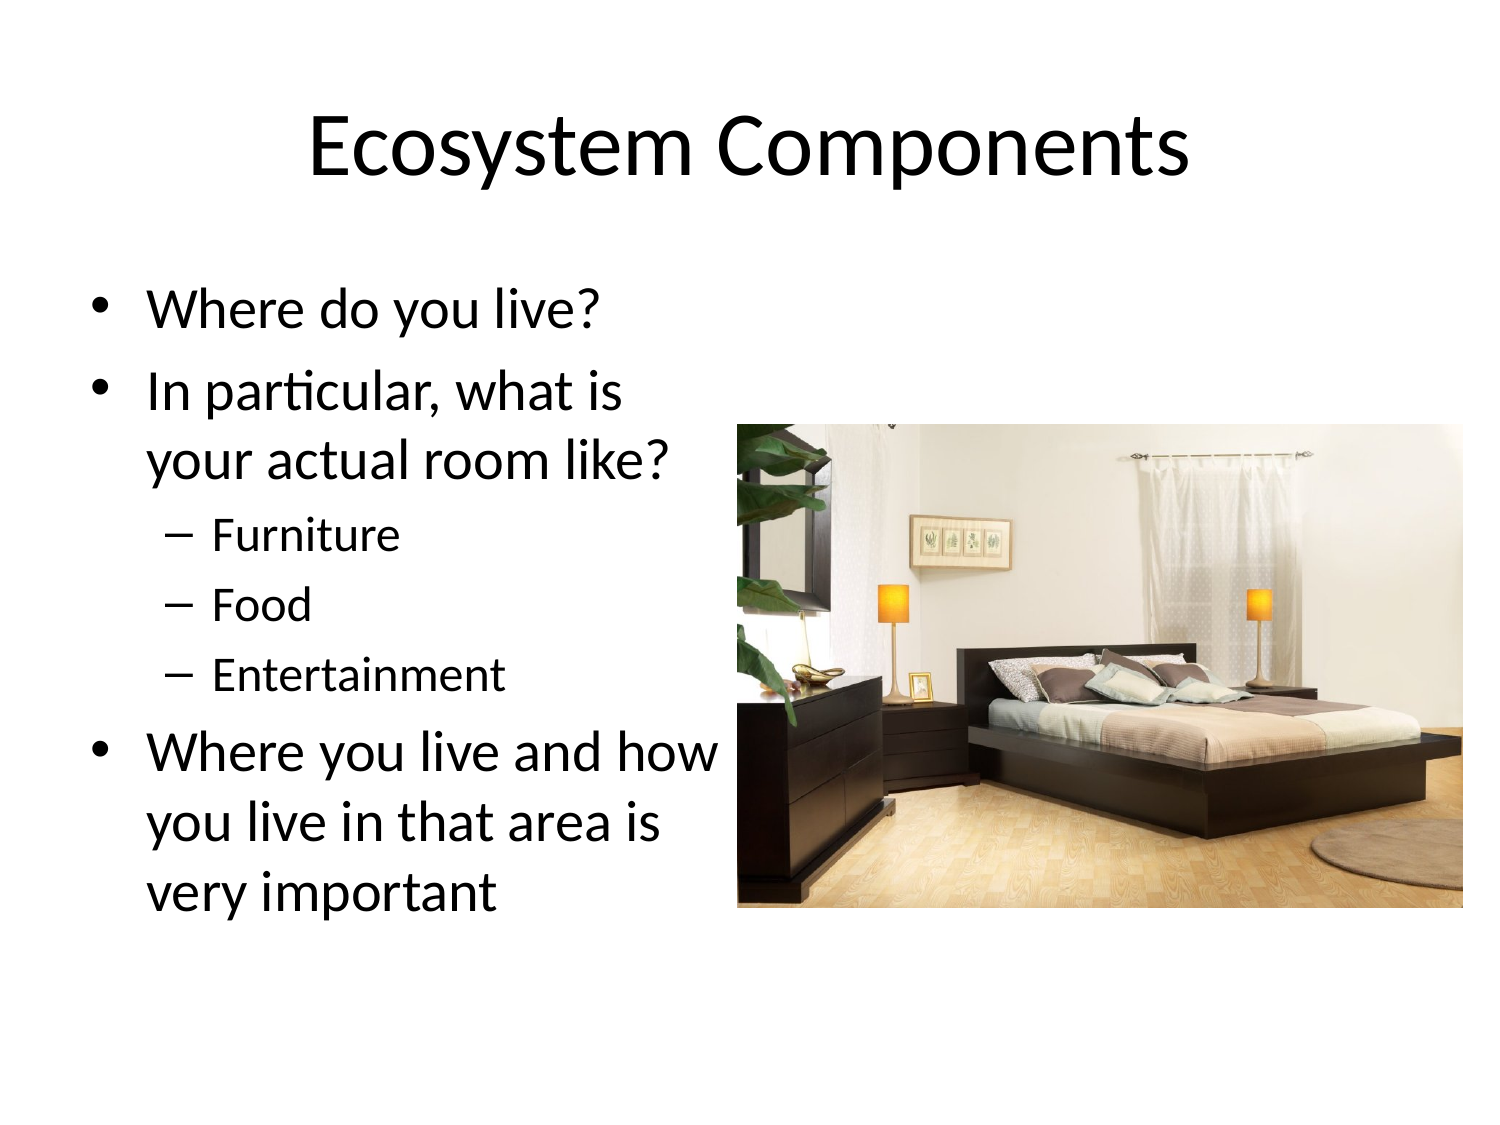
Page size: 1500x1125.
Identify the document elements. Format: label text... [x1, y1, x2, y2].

list Where do you live? In particular, what is your actual room like? Furniture Food Entertainment Where you live and how you live in that area is very important [75, 262, 738, 1005]
title Ecosystem Components [75, 45, 1425, 233]
picture [737, 424, 1463, 908]
